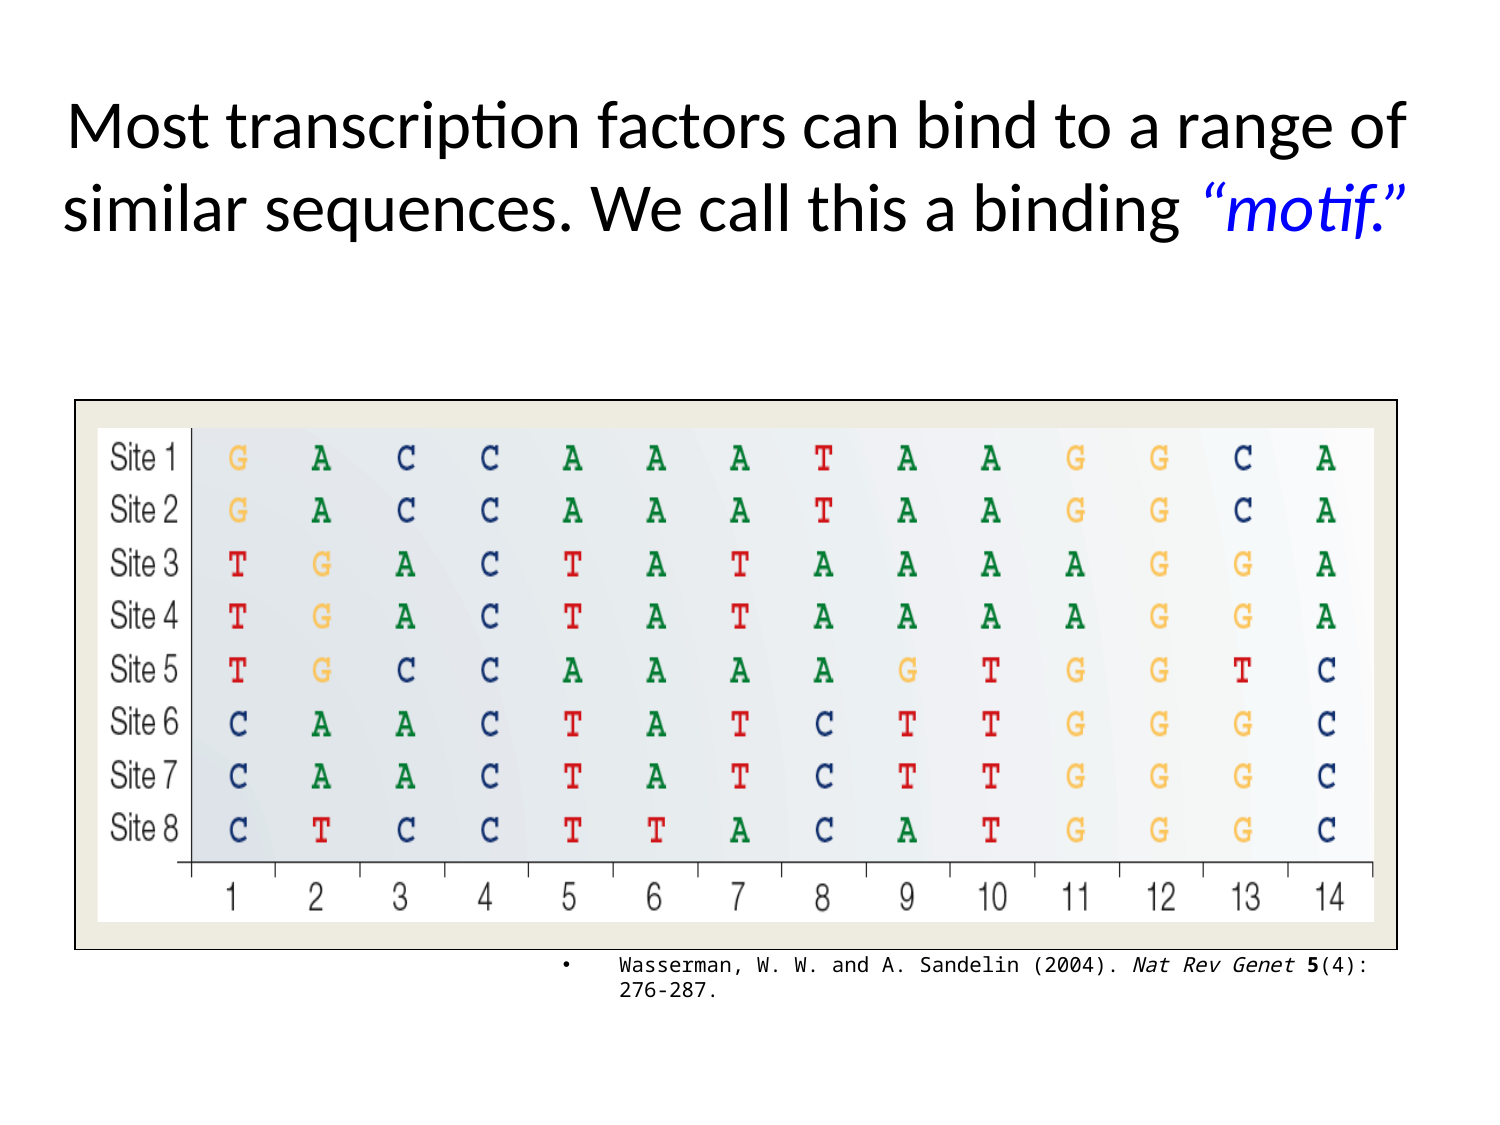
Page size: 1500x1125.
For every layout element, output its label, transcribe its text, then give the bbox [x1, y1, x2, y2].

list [74, 399, 1426, 1006]
title Most transcription factors can bind to a range of similar sequences. We call this a binding “motif.” [0, 45, 1475, 363]
